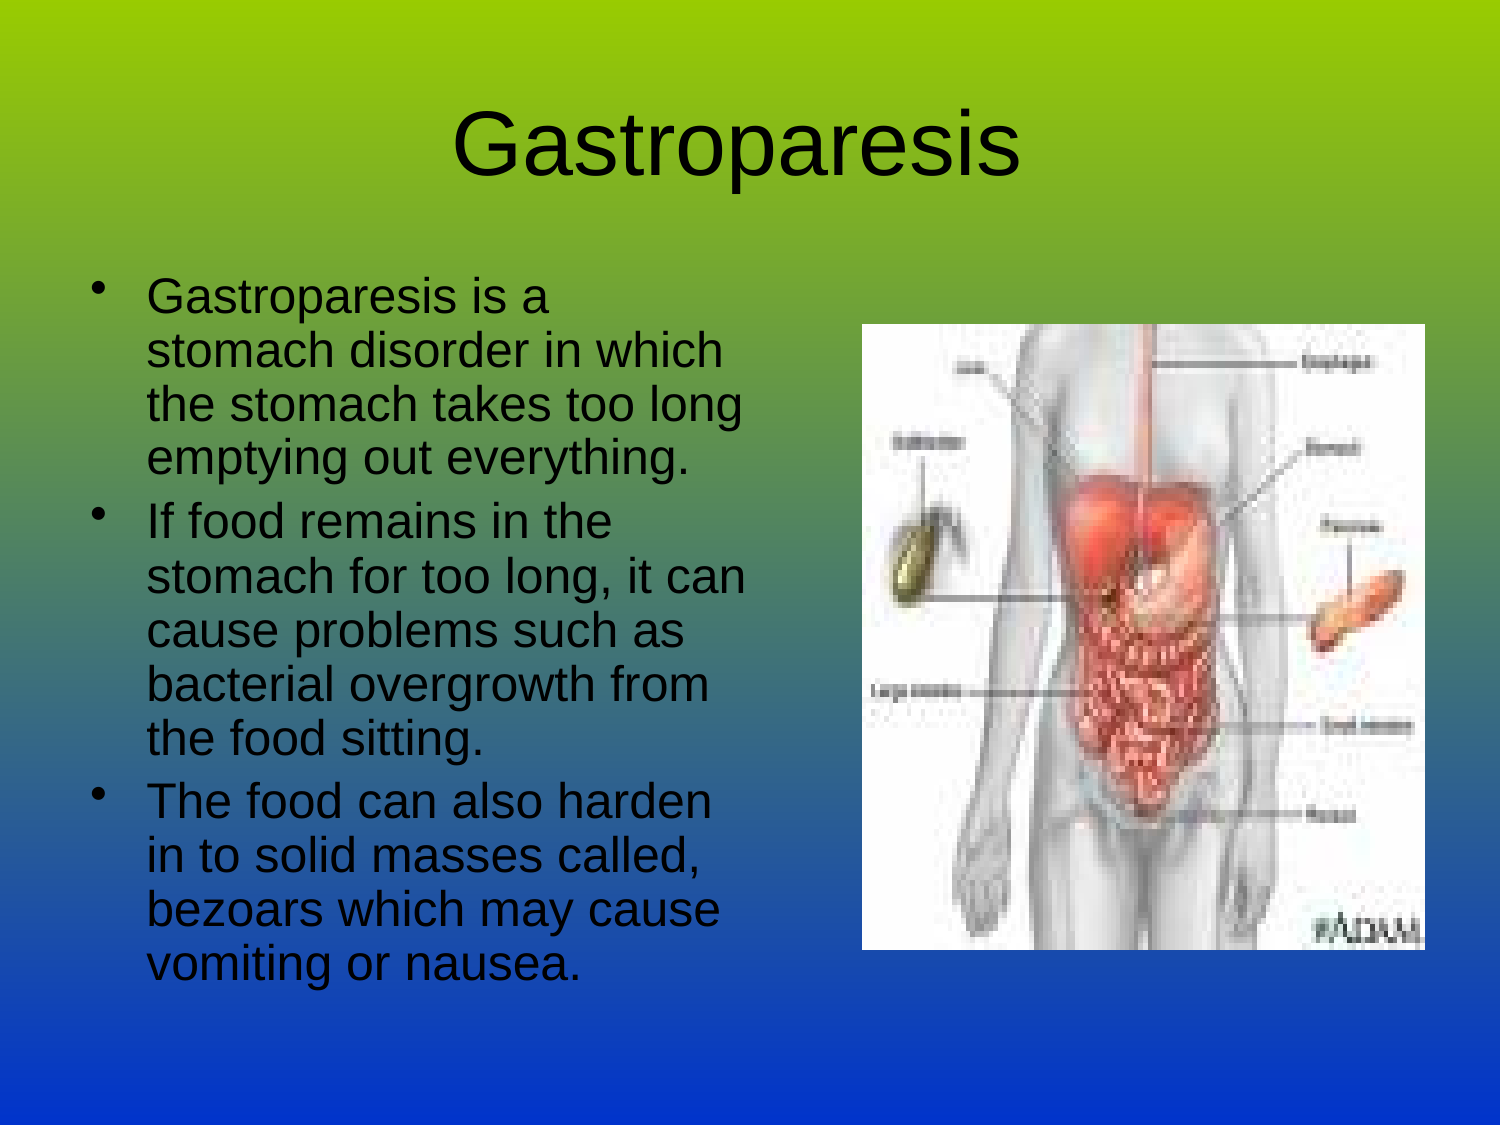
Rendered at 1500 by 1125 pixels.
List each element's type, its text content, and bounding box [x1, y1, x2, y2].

title Gastroparesis [74, 44, 1426, 233]
list Gastroparesis is a stomach disorder in which the stomach takes too long emptying out everything. If food remains in the stomach for too long, it can cause problems such as bacterial overgrowth from the food sitting. The food can also harden in to solid masses called, bezoars which may cause vomiting or nausea. [74, 262, 763, 1006]
picture [862, 324, 1426, 951]
